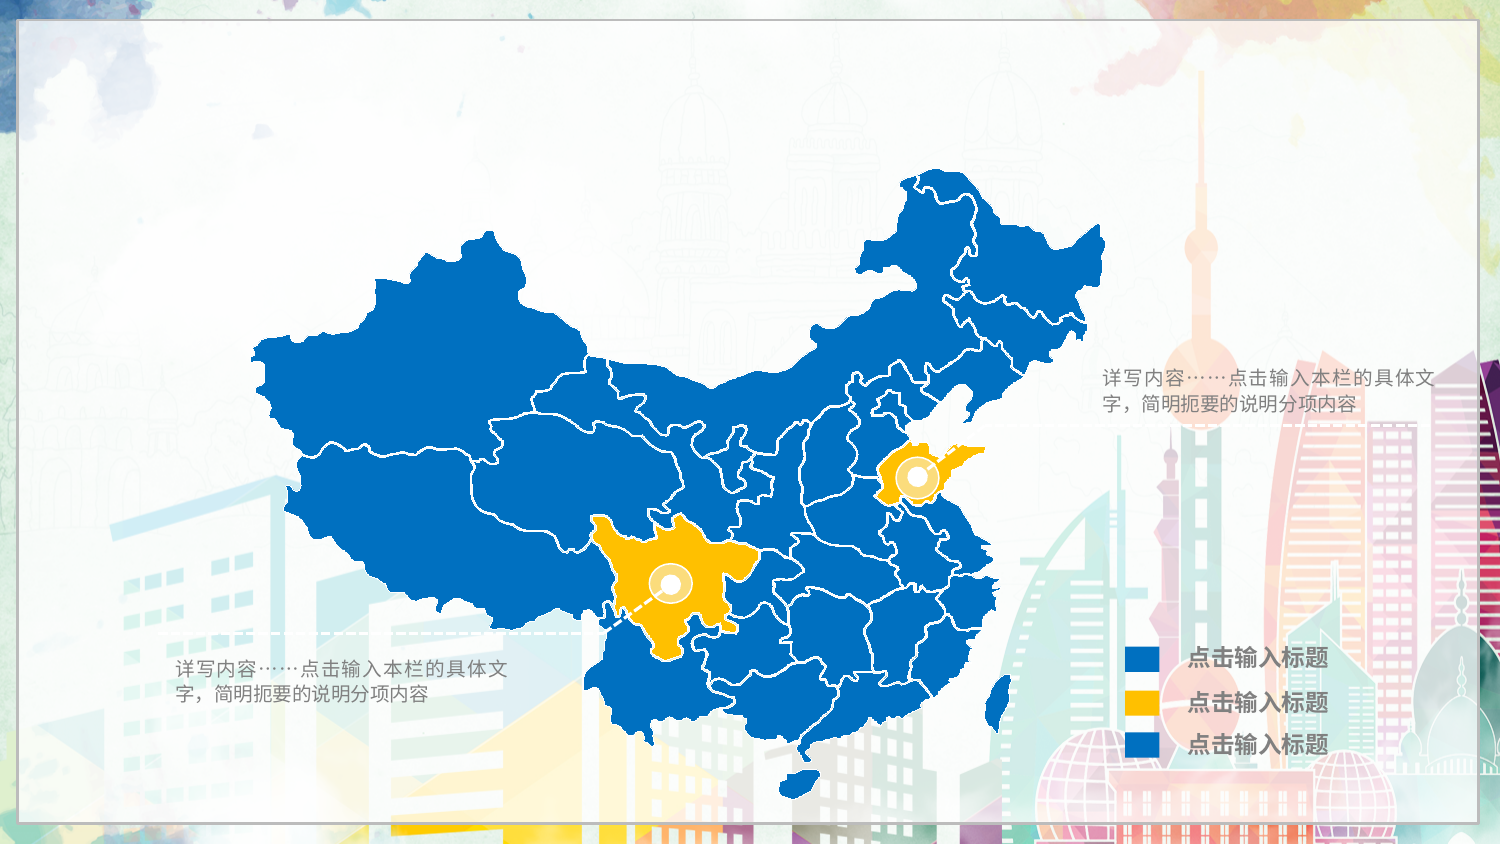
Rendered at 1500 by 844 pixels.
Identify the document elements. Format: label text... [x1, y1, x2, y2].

text_box 点击输入标题 [1172, 635, 1372, 679]
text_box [249, 167, 1106, 800]
text_box 点击输入标题 [1172, 680, 1372, 723]
text_box 点击输入标题 [1172, 723, 1372, 767]
text_box [1125, 732, 1160, 758]
text_box 详写内容……点击输入本栏的具体文字，简明扼要的说明分项内容 [1110, 356, 1450, 423]
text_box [158, 563, 693, 634]
text_box [1125, 646, 1160, 672]
text_box 详写内容……点击输入本栏的具体文字，简明扼要的说明分项内容 [160, 647, 244, 713]
picture [0, 0, 1500, 844]
text_box [1125, 690, 1160, 716]
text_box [895, 425, 1431, 500]
